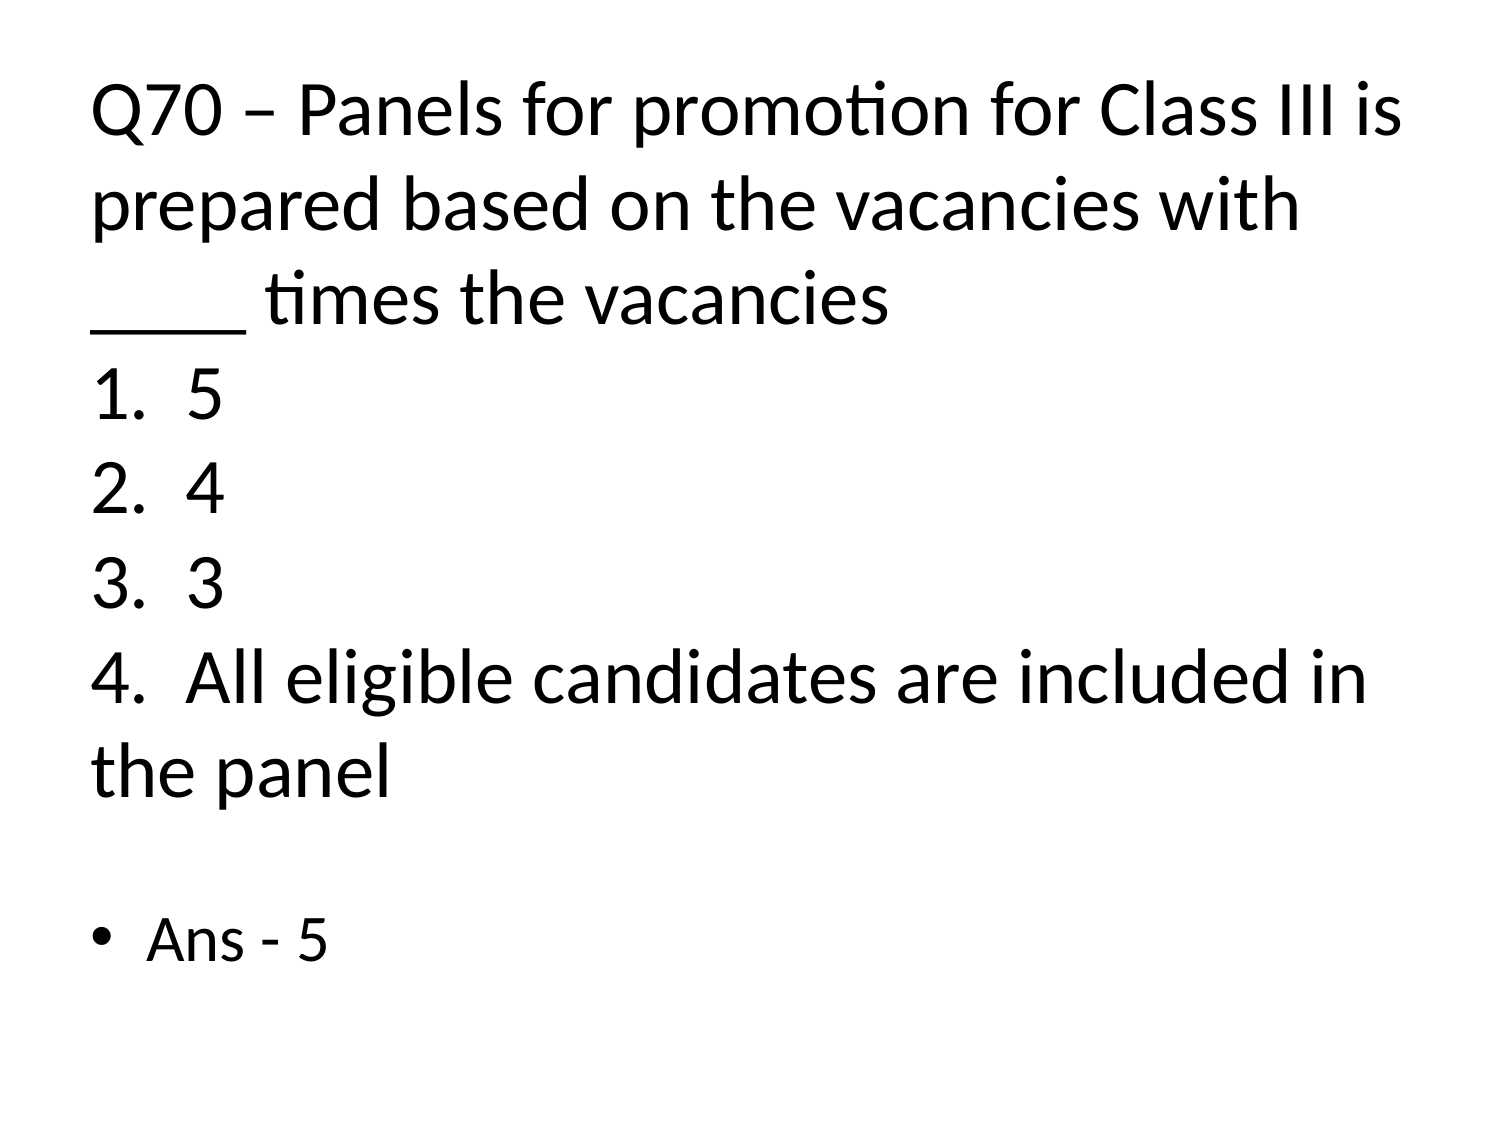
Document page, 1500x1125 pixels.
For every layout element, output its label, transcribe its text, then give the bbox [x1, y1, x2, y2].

title Q70 – Panels for promotion for Class III is prepared based on the vacancies with ____ times the vacancies 1. 5 2. 4 3. 3 4. All eligible candidates are included in the panel [75, 45, 1425, 825]
list Ans - 5 [75, 887, 1425, 1005]
